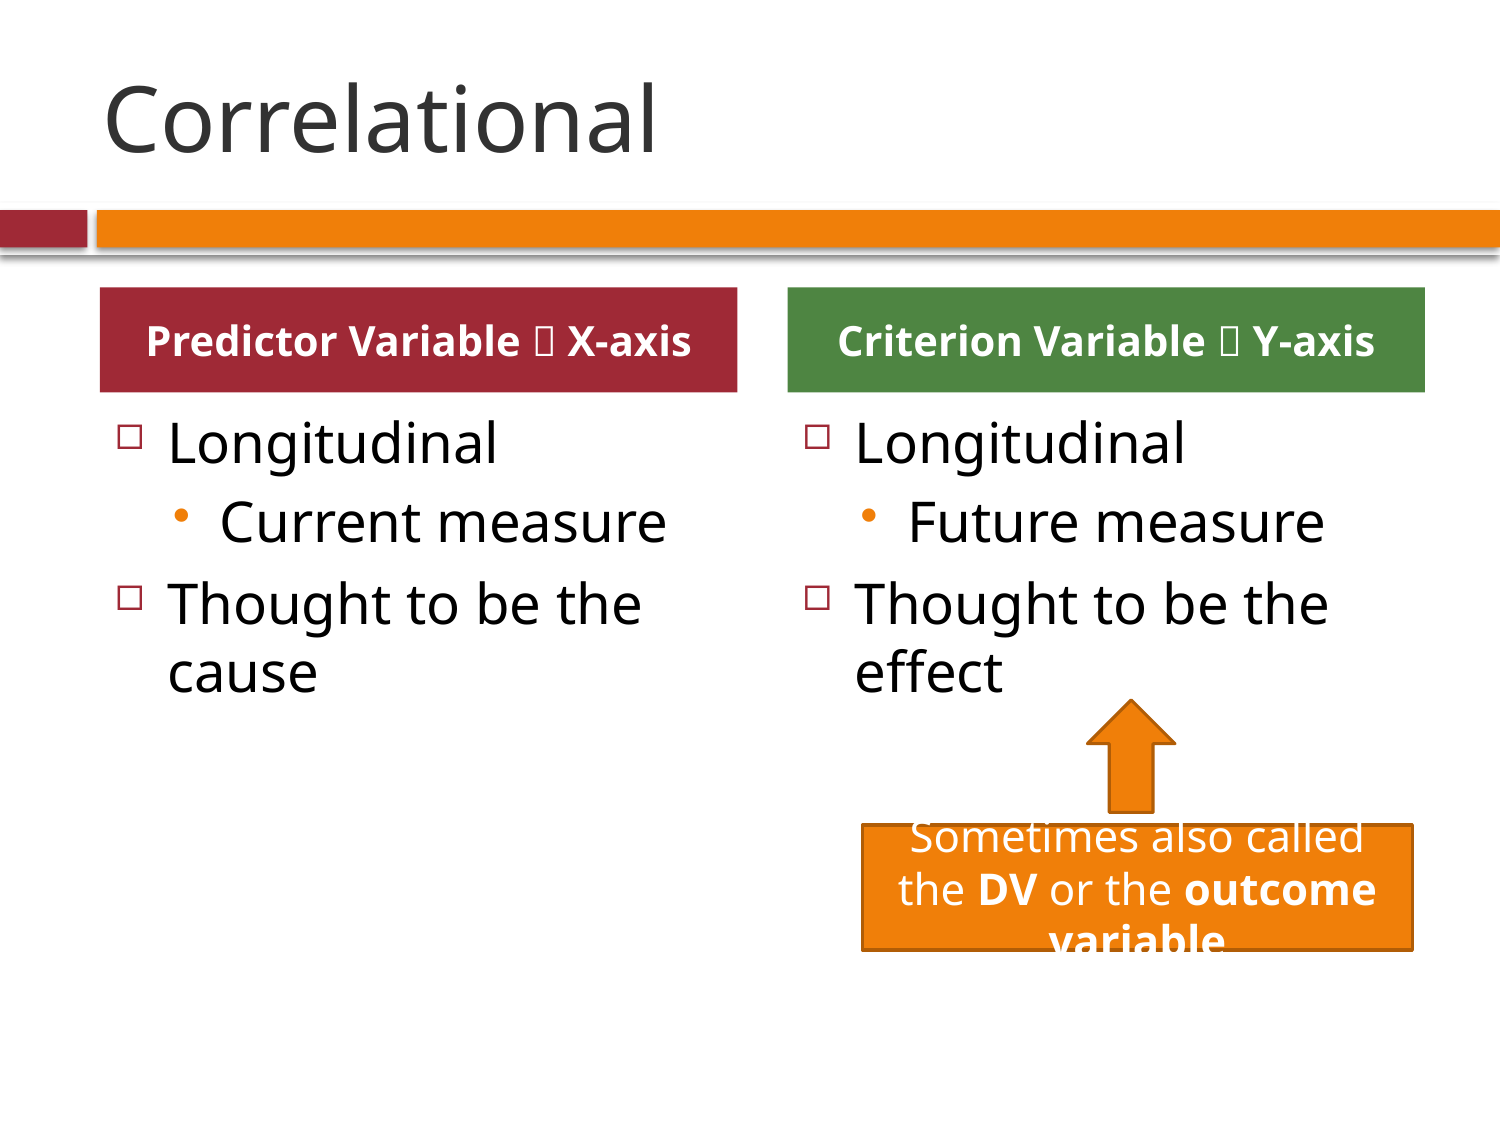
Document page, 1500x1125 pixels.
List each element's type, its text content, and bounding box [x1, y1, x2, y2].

text_box Sometimes also called the DV or the outcome variable [861, 823, 1414, 952]
list Criterion Variable  Y-axis [787, 287, 1425, 393]
text_box [1085, 698, 1177, 814]
list Longitudinal Future measure Thought to be the effect [787, 399, 1425, 863]
list Longitudinal Current measure Thought to be the cause [99, 399, 738, 875]
list Predictor Variable  X-axis [99, 287, 738, 393]
title Correlational [87, 44, 1425, 188]
